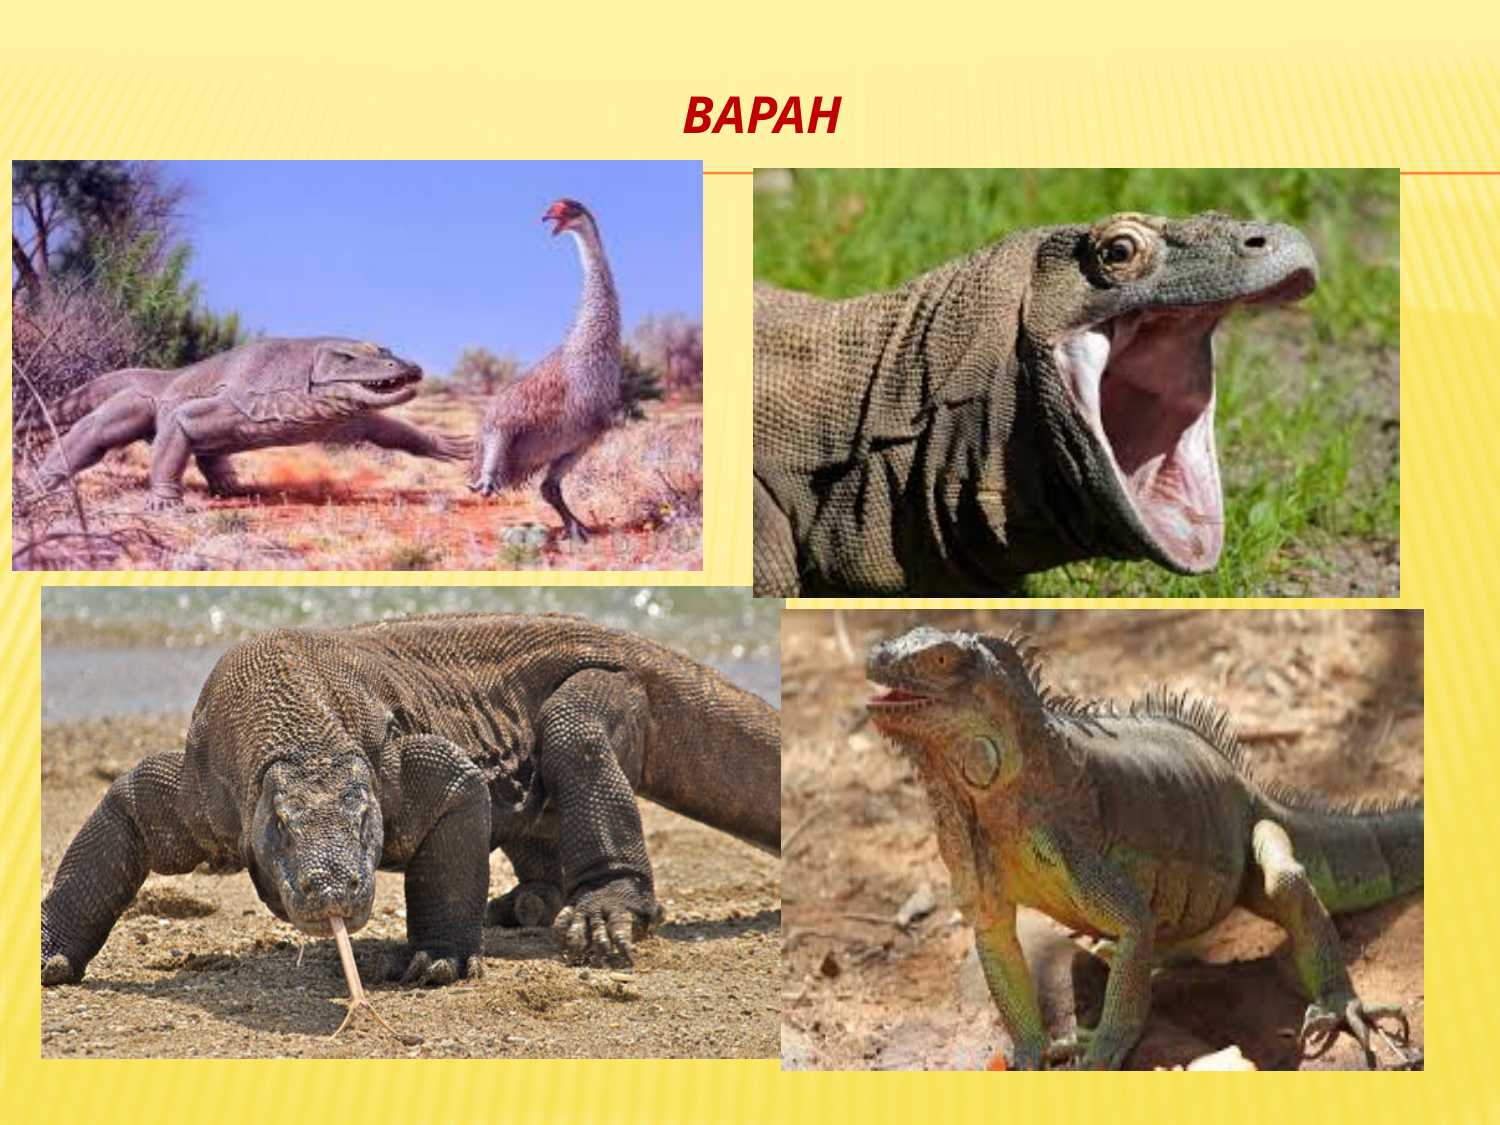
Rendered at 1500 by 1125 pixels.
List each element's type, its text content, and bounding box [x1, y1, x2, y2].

picture [12, 160, 704, 571]
picture [753, 167, 1400, 599]
title Варан [50, 75, 1475, 213]
picture [40, 585, 1424, 1071]
